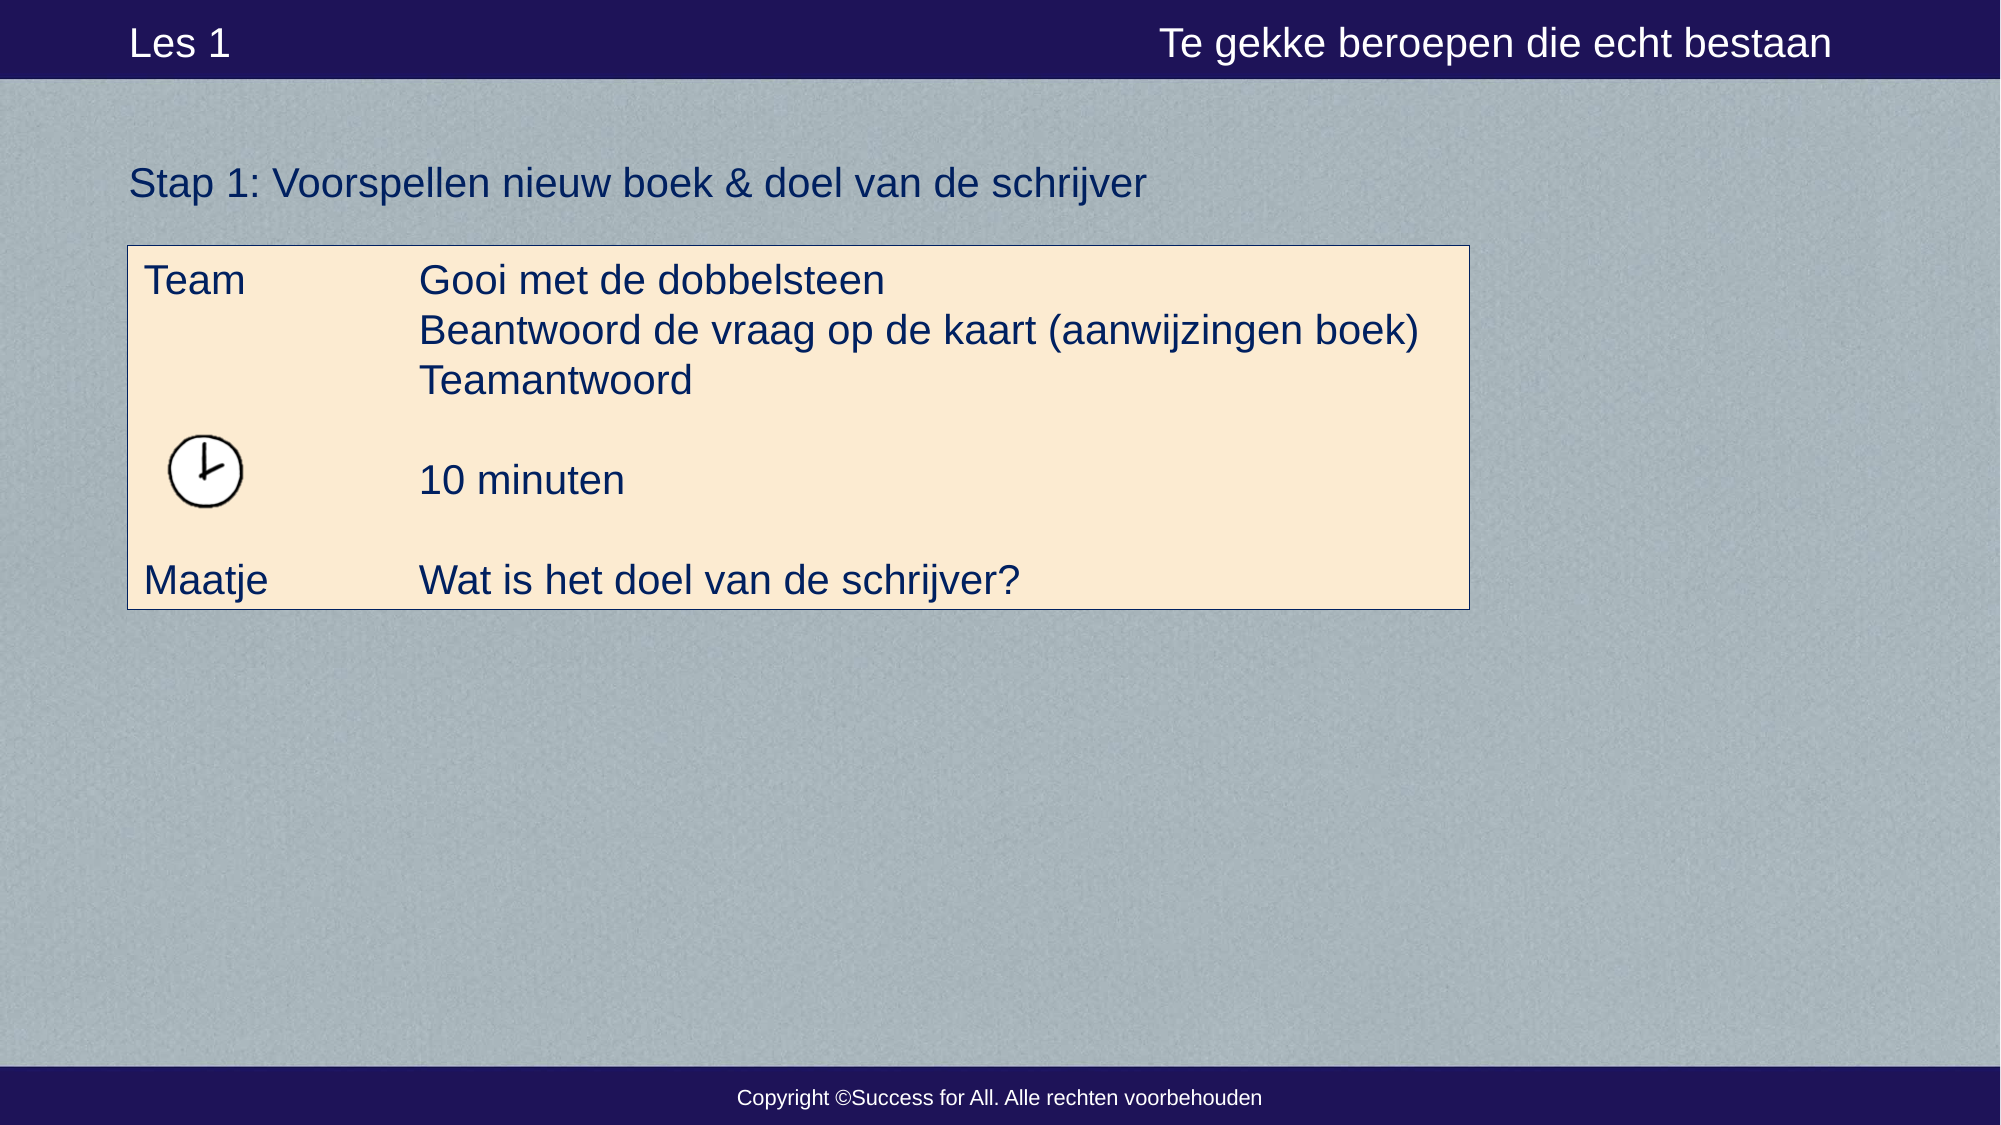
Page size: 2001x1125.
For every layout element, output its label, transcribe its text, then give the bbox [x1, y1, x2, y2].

text_box Team Gooi met de dobbelsteen Beantwoord de vraag op de kaart (aanwijzingen boek) Teamantwoord 10 minuten Maatje Wat is het doel van de schrijver? [127, 245, 1470, 610]
text_box Les 1 [114, 8, 354, 73]
text_box Stap 1: Voorspellen nieuw boek & doel van de schrijver [113, 148, 1635, 214]
text_box Copyright ©Success for All. Alle rechten voorbehouden [0, 1076, 2000, 1125]
picture [0, 0, 2001, 1125]
text_box Te gekke beroepen die echt bestaan [670, 8, 1848, 123]
